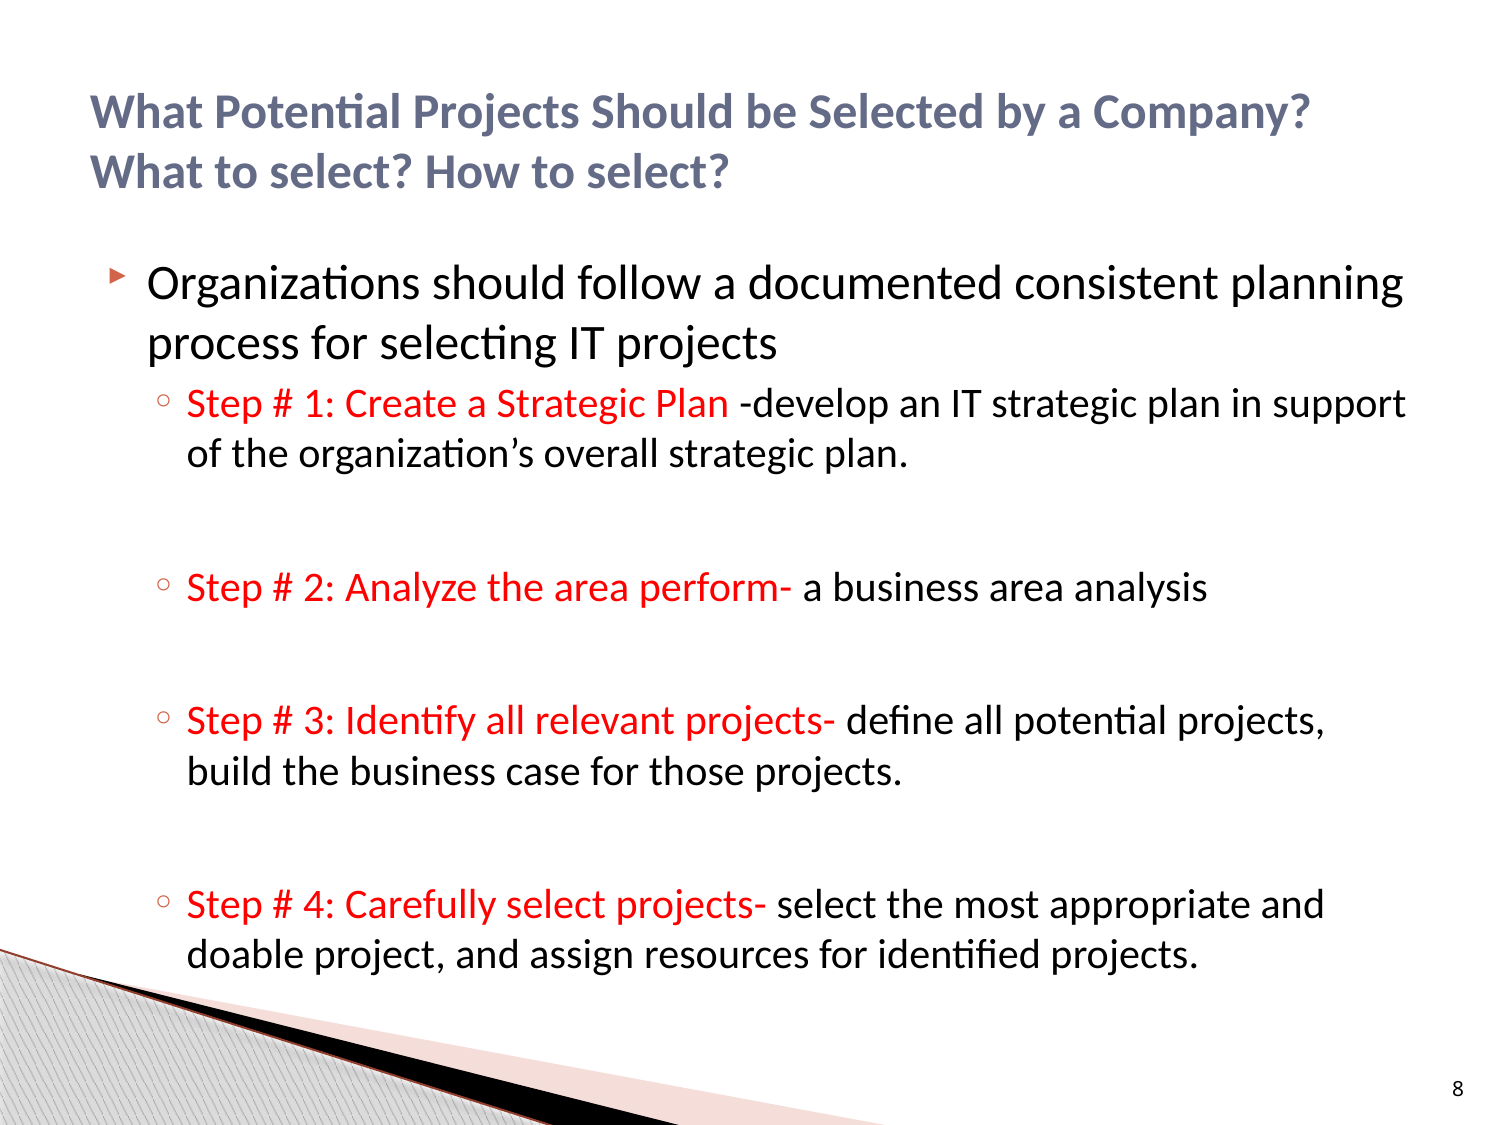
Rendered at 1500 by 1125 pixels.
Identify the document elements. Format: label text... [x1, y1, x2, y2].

list Organizations should follow a documented consistent planning process for selecting IT projects Step # 1: Create a Strategic Plan -develop an IT strategic plan in support of the organization’s overall strategic plan. Step # 2: Analyze the area perform- a business area analysis Step # 3: Identify all relevant projects- define all potential projects, build the business case for those projects. Step # 4: Carefully select projects- select the most appropriate and doable project, and assign resources for identified projects. [75, 243, 1425, 986]
title What Potential Projects Should be Selected by a Company? What to select? How to select? [75, 45, 1425, 233]
slide_number 8 [1418, 1051, 1479, 1112]
